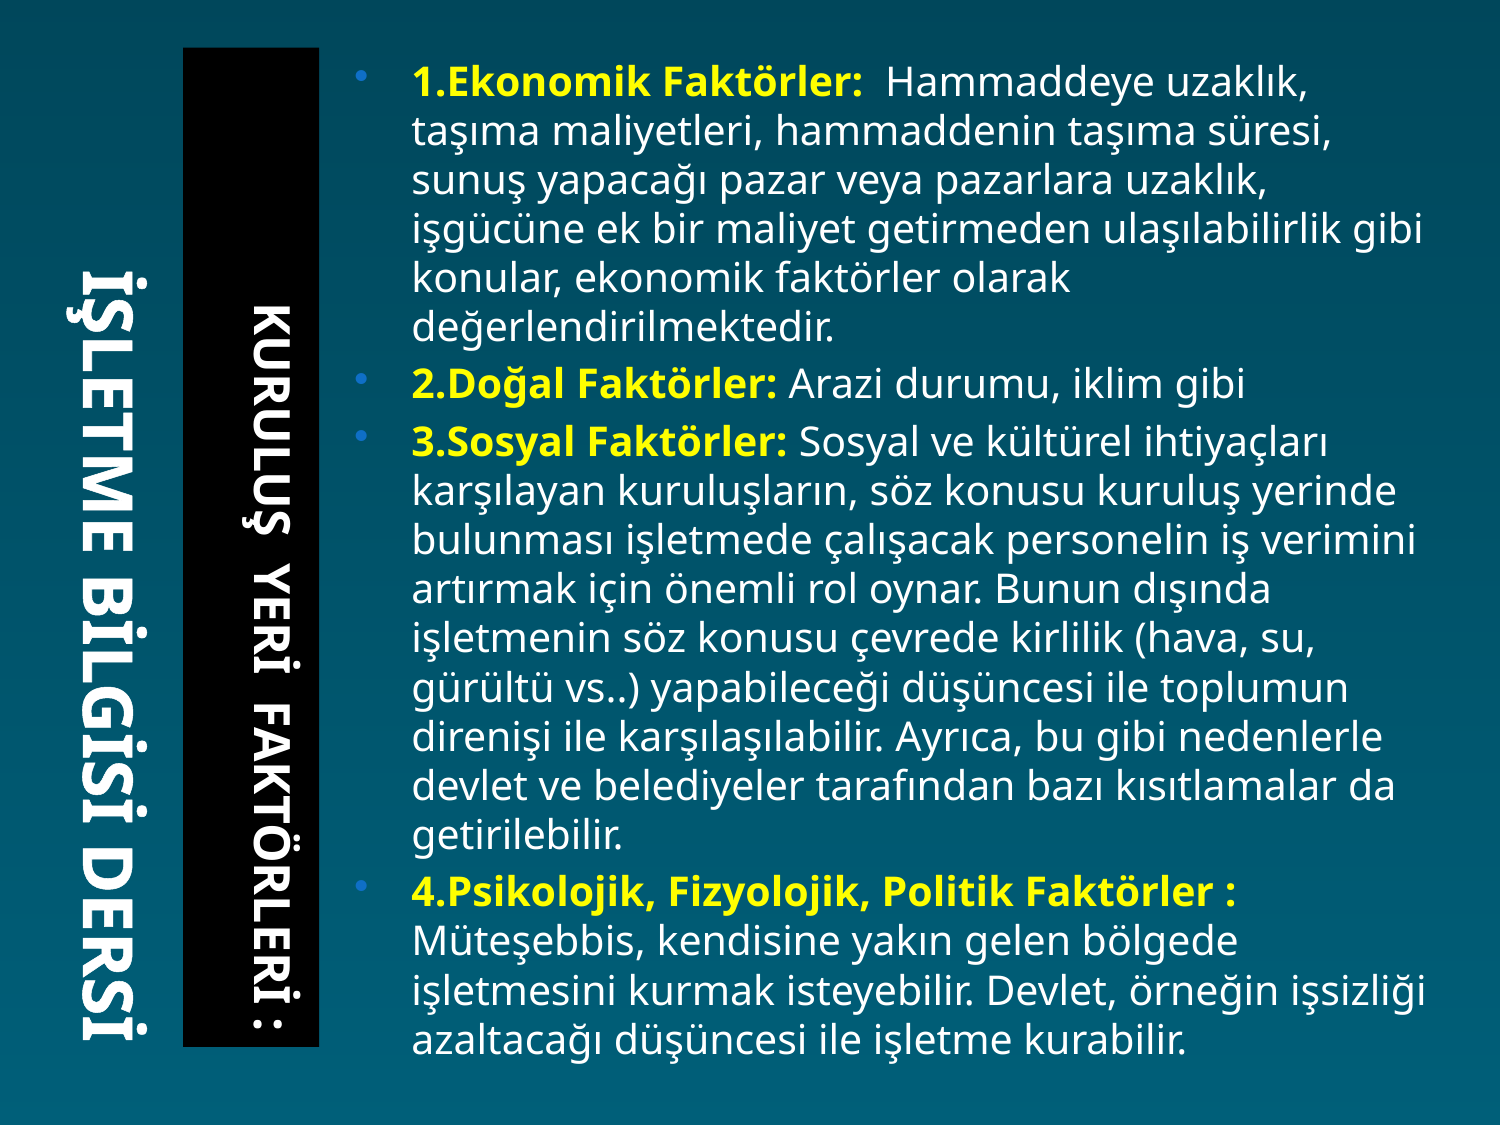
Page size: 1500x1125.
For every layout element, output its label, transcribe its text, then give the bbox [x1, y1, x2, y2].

list KURULUŞ YERİ FAKTÖRLERİ : [182, 47, 320, 1048]
list 1.Ekonomik Faktörler: Hammaddeye uzaklık, taşıma maliyetleri, hammaddenin taşıma süresi, sunuş yapacağı pazar veya pazarlara uzaklık, işgücüne ek bir maliyet getirmeden ulaşılabilirlik gibi konular, ekonomik faktörler olarak değerlendirilmektedir. 2.Doğal Faktörler: Arazi durumu, iklim gibi 3.Sosyal Faktörler: Sosyal ve kültürel ihtiyaçları karşılayan kuruluşların, söz konusu kuruluş yerinde bulunması işletmede çalışacak personelin iş verimini artırmak için önemli rol oynar. Bunun dışında işletmenin söz konusu çevrede kirlilik (hava, su, gürültü vs..) yapabileceği düşüncesi ile toplumun direnişi ile karşılaşılabilir. Ayrıca, bu gibi nedenlerle devlet ve belediyeler tarafından bazı kısıtlamalar da getirilebilir. 4.Psikolojik, Fizyolojik, Politik Faktörler : Müteşebbis, kendisine yakın gelen bölgede işletmesini kurmak isteyebilir. Devlet, örneğin işsizliği azaltacağı düşüncesi ile işletme kurabilir. [331, 47, 1457, 1071]
title İŞLETME BİLGİSİ DERSİ [41, 47, 160, 1058]
